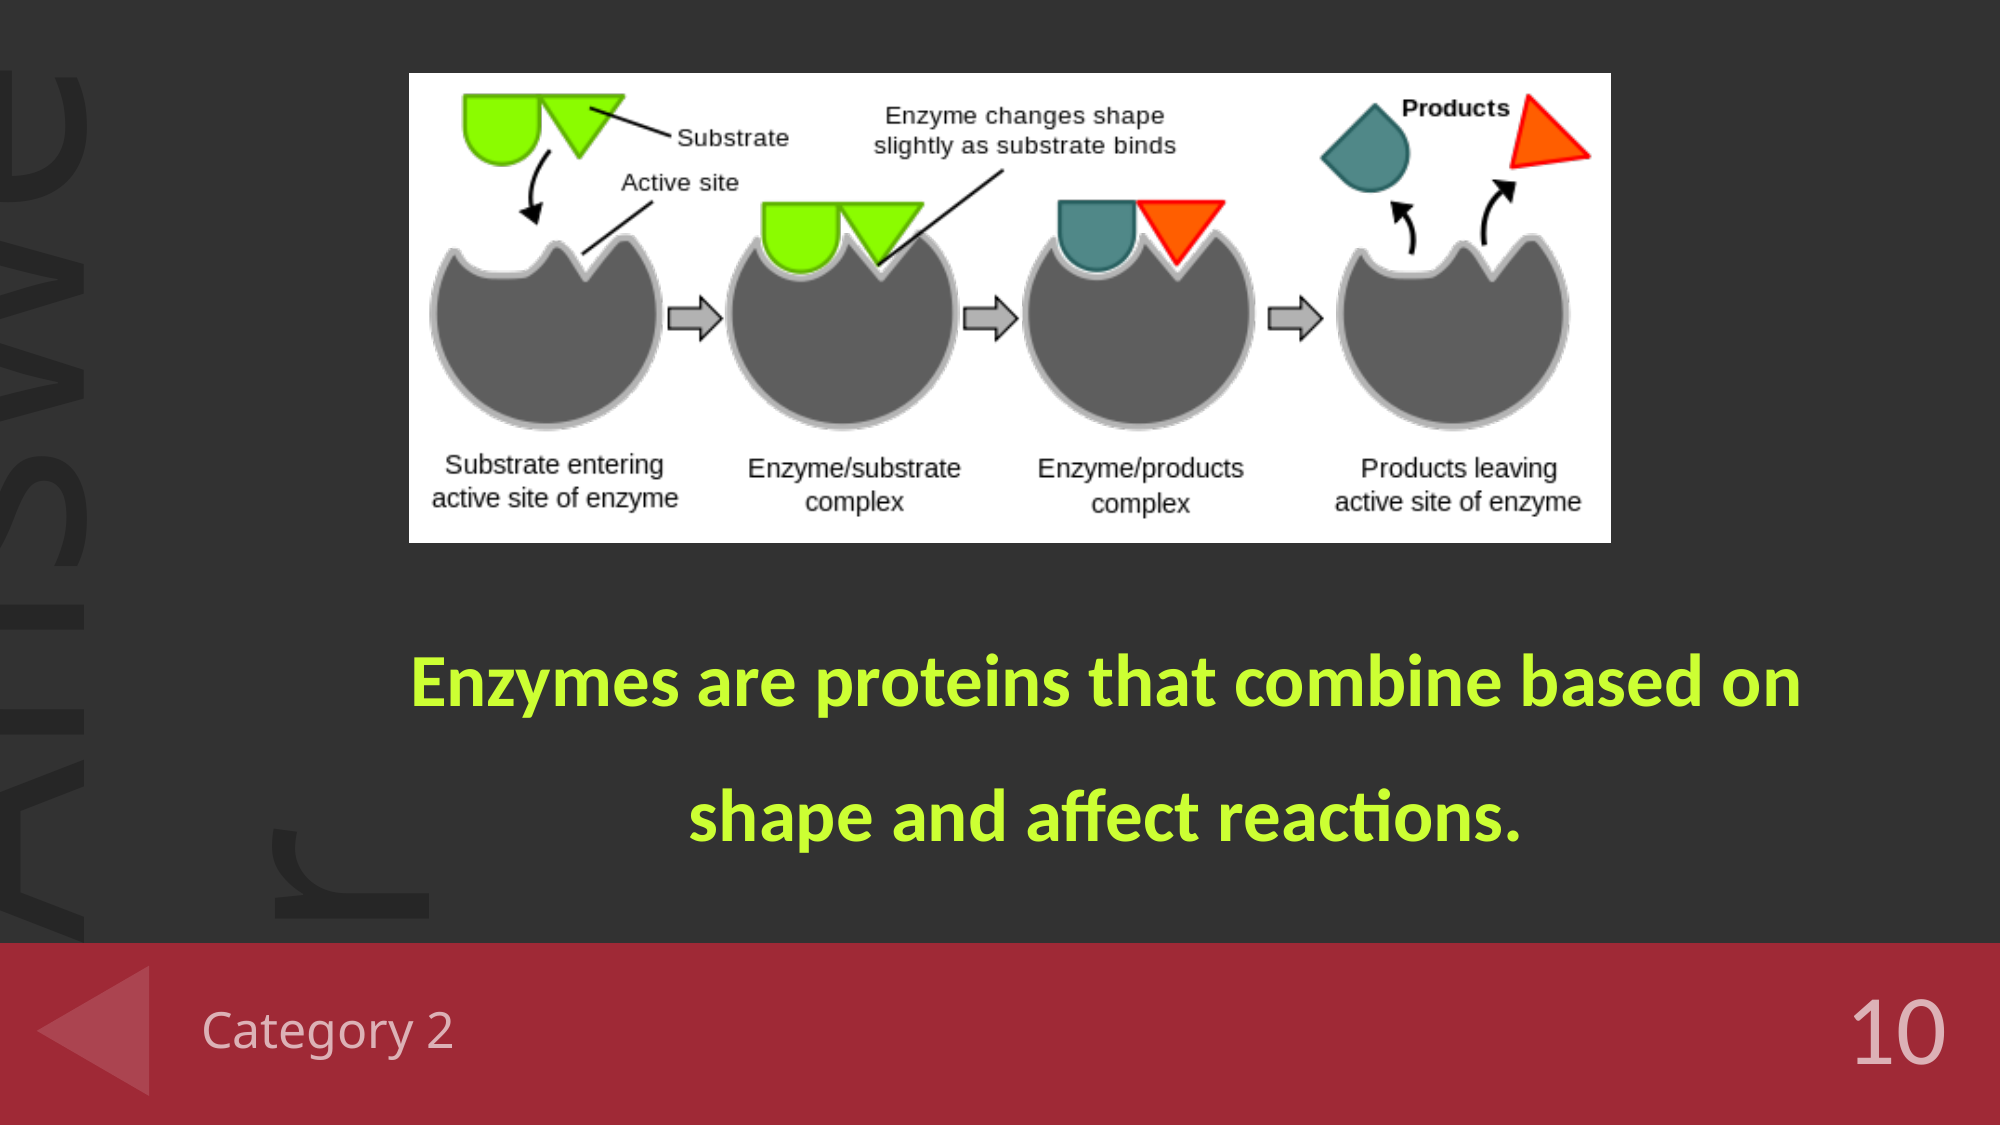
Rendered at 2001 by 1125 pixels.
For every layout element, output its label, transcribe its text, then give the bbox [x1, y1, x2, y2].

picture [408, 72, 1612, 543]
list Enzymes are proteins that combine based on shape and affect reactions. [302, 511, 1912, 931]
title Category 2 [185, 967, 1494, 1097]
list 10 [1494, 967, 1963, 1097]
